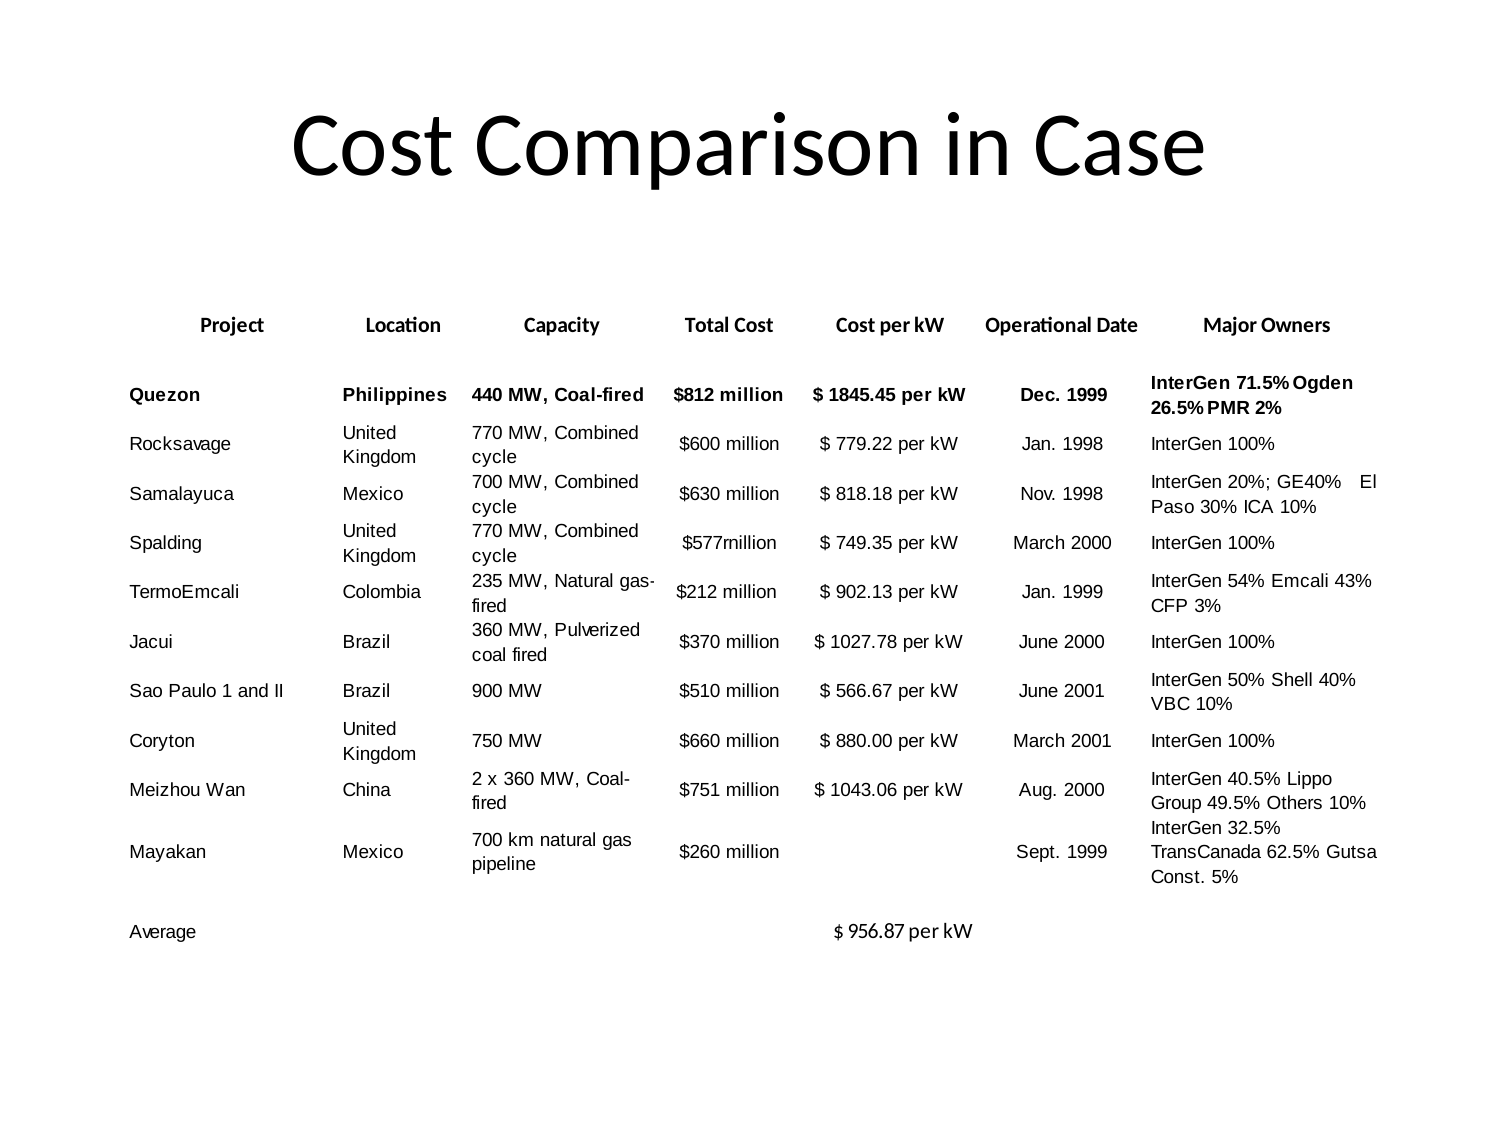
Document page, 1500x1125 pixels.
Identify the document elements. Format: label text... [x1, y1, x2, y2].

title Cost Comparison in Case [75, 45, 1425, 233]
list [124, 312, 1388, 950]
